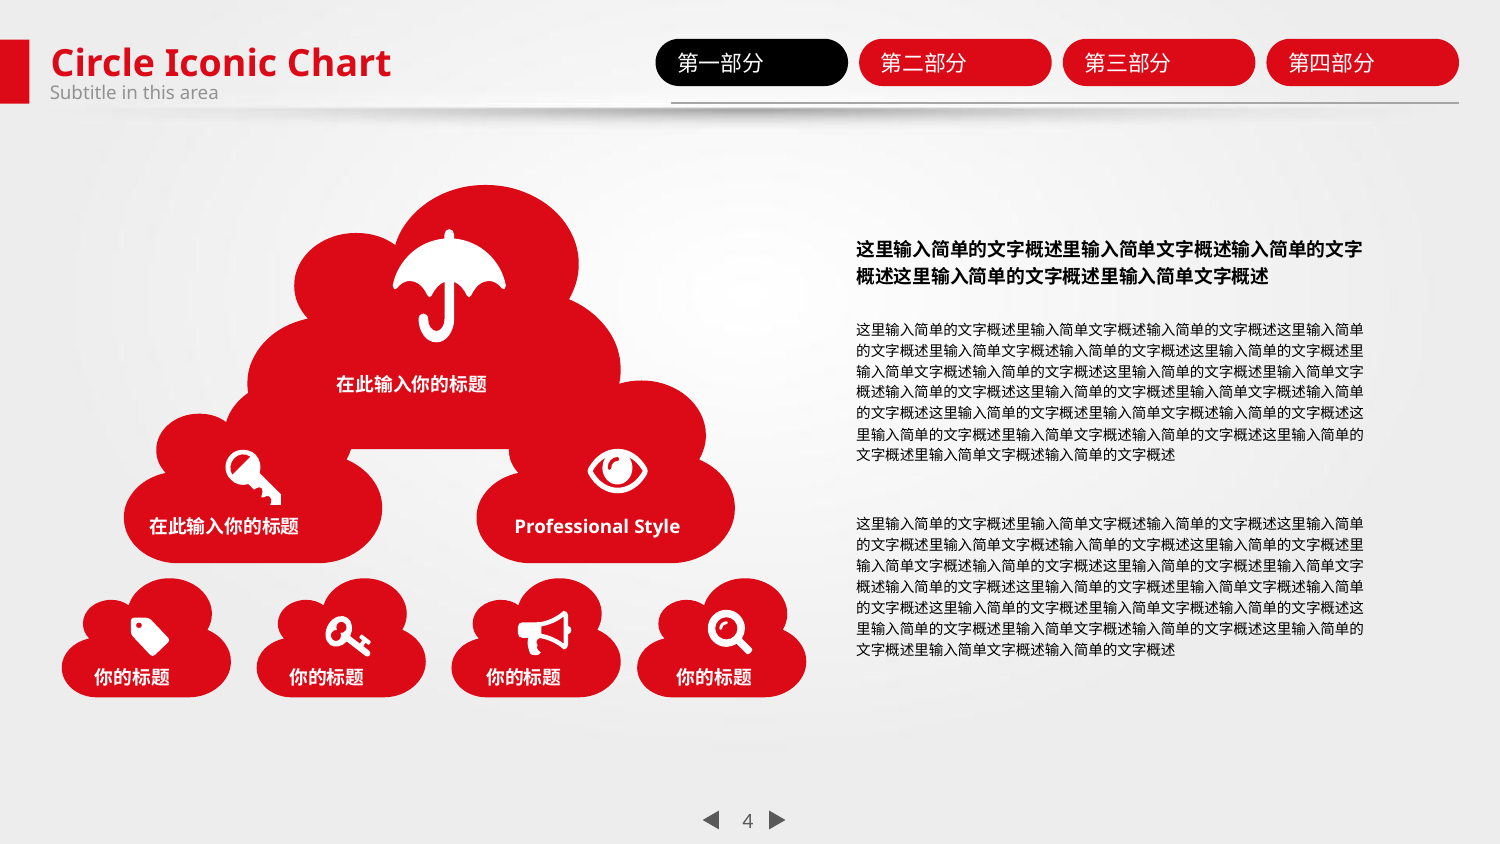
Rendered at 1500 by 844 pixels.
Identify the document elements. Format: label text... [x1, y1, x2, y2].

text_box Circle Iconic Chart [47, 31, 656, 92]
text_box [247, 184, 621, 450]
text_box 第四部分 [1266, 38, 1460, 87]
text_box [130, 617, 170, 656]
text_box [225, 449, 281, 505]
text_box 你的标题 [289, 665, 392, 688]
text_box [123, 392, 383, 564]
picture [0, 0, 1500, 844]
text_box 在此输入你的标题 [149, 514, 357, 537]
text_box 这里输入简单的文字概述里输入简单文字概述输入简单的文字概述这里输入简单的文字概述里输入简单文字概述 [856, 232, 1371, 287]
text_box [256, 578, 426, 698]
text_box [637, 578, 807, 698]
text_box 第二部分 [859, 38, 1052, 81]
slide_number 4 [714, 797, 781, 843]
text_box [707, 609, 753, 655]
text_box Professional Style [514, 514, 722, 537]
text_box 你的标题 [486, 666, 589, 688]
text_box 你的标题 [676, 666, 780, 688]
text_box [325, 616, 371, 657]
text_box [61, 578, 231, 698]
text_box 第三部分 [1062, 38, 1256, 87]
text_box 这里输入简单的文字概述里输入简单文字概述输入简单的文字概述这里输入简单的文字概述里输入简单文字概述输入简单的文字概述这里输入简单的文字概述里输入简单文字概述输入简单的文字概述这里输入简单的文字概述里输入简单文字概述输入简单的文字概述这里输入简单的文字概述里输入简单文字概述输入简单的文字概述这里输入简单的文字概述里输入简单文字概述输入简单的文字概述这里输入简单的文字概述里输入简单文字概述输入简单的文字概述这里输入简单的文字概述里输入简单文字概述输入简单的文字概述 这里输入简单的文字概述里输入简单文字概述输入简单的文字概述这里输入简单的文字概述里输入简单文字概述输入简单的文字概述这里输入简单的文字概述里输入简单文字概述输入简单的文字概述这里输入简单的文字概述里输入简单文字概述输入简单的文字概述这里输入简单的文字概述里输入简单文字概述输入简单的文字概述这里输入简单的文字概述里输入简单文字概述输入简单的文字概述这里输入简单的文字概述里输入简单文字概述输入简单的文字概述这里输入简单的文字概述里输入简单文字概述输入简单的文字概述 [856, 317, 1371, 688]
text_box 第一部分 [656, 38, 849, 81]
text_box [587, 448, 648, 494]
text_box [0, 39, 30, 104]
text_box Subtitle in this area [49, 81, 1145, 103]
text_box [451, 578, 621, 698]
text_box 在此输入你的标题 [336, 372, 545, 395]
text_box [392, 229, 506, 343]
text_box [517, 610, 572, 656]
text_box [476, 380, 735, 564]
text_box 你的标题 [94, 665, 198, 688]
